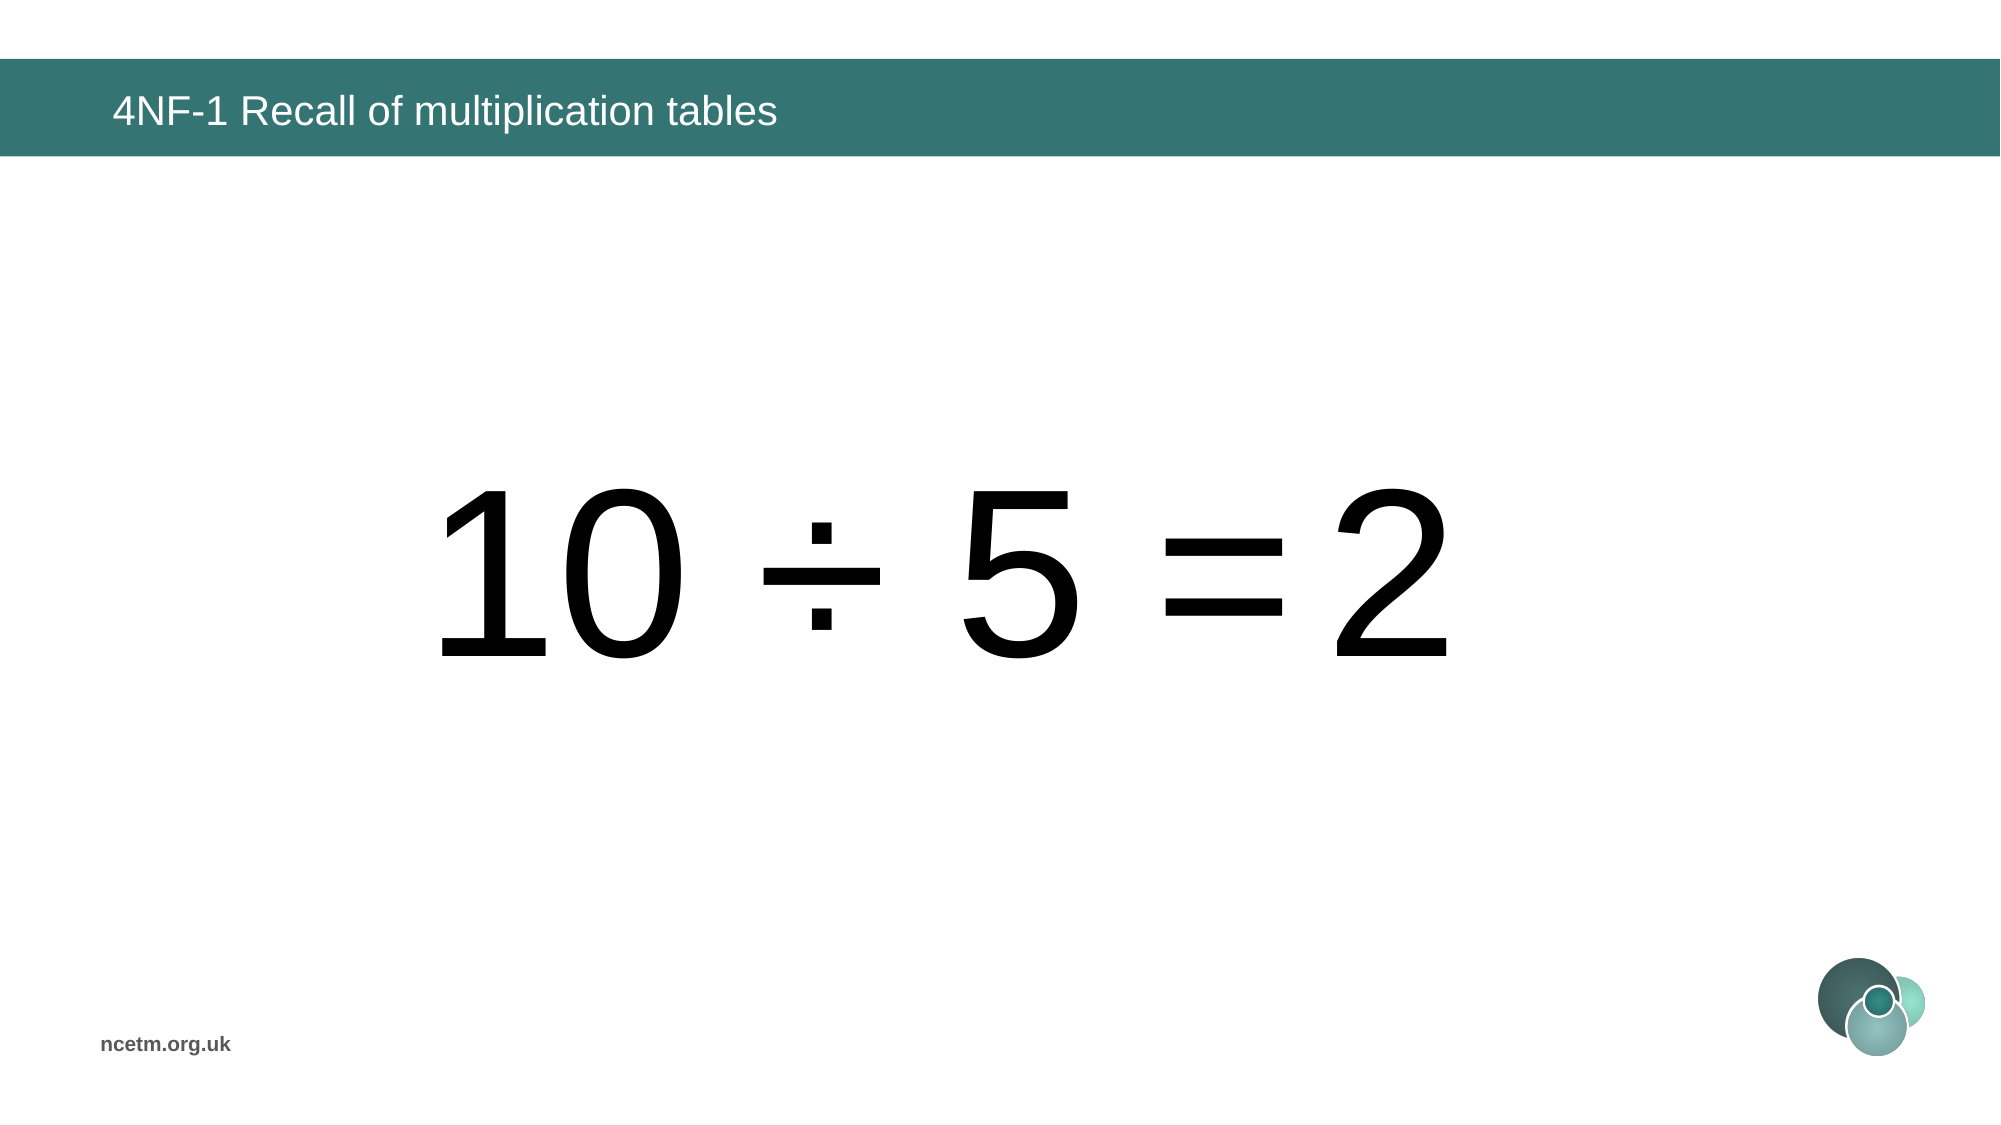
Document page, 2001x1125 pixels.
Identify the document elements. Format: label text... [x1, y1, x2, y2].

text_box 2 [1310, 409, 1474, 712]
picture [1818, 958, 1925, 1056]
title 4NF-1 Recall of multiplication tables [97, 76, 1945, 147]
text_box 10 ÷ 5 = [409, 409, 1310, 712]
